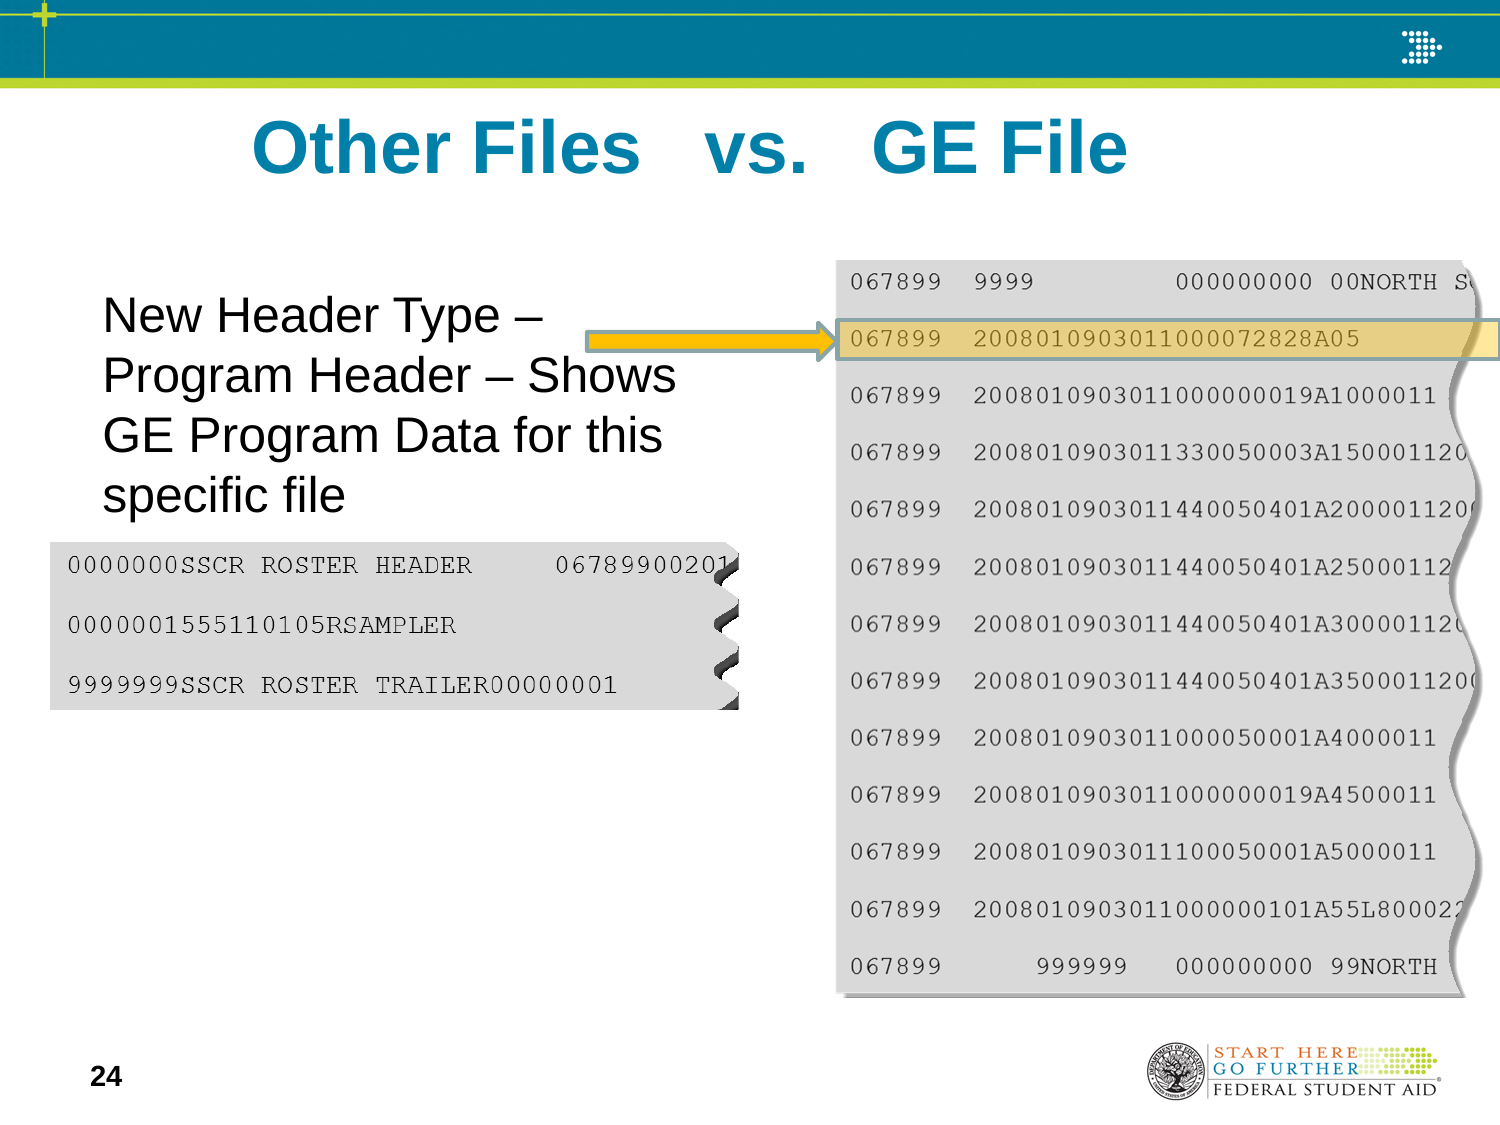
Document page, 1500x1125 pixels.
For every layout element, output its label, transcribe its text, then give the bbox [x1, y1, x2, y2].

text_box New Header Type – Program Header – Shows GE Program Data for this specific file [87, 274, 738, 530]
picture [0, 3, 1500, 26]
picture [0, 78, 1500, 1125]
text_box [584, 320, 828, 363]
picture [1424, 32, 1428, 42]
slide_number 24 [74, 1049, 388, 1125]
text_box Other Files vs. GE File [112, 87, 1269, 200]
